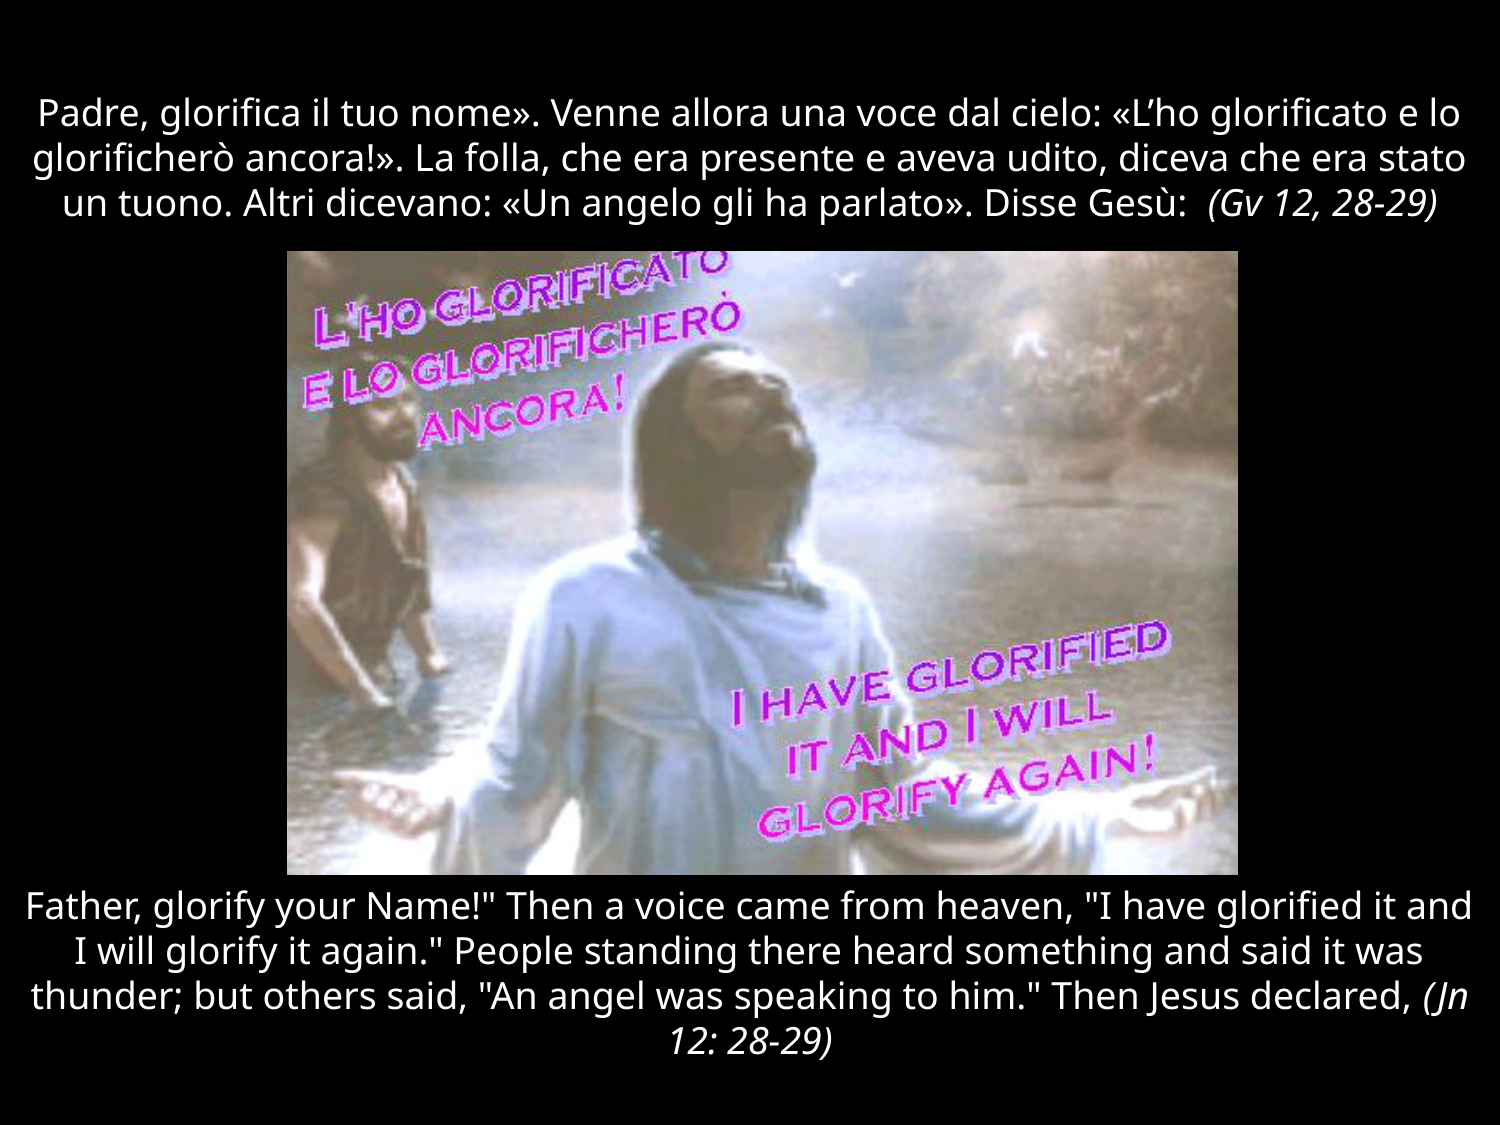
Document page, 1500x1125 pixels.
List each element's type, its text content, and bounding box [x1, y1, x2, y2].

title Padre, glorifica il tuo nome». Venne allora una voce dal cielo: «L’ho glorificato e lo glorificherò ancora!». La folla, che era presente e aveva udito, diceva che era stato un tuono. Altri dicevano: «Un angelo gli ha parlato». Disse Gesù: (Gv 12, 28-29) [0, 62, 1500, 250]
text_box Father, glorify your Name!" Then a voice came from heaven, "I have glorified it and I will glorify it again." People standing there heard something and said it was thunder; but others said, "An angel was speaking to him." Then Jesus declared, (Jn 12: 28-29) [0, 874, 1500, 1070]
picture [287, 251, 1238, 875]
